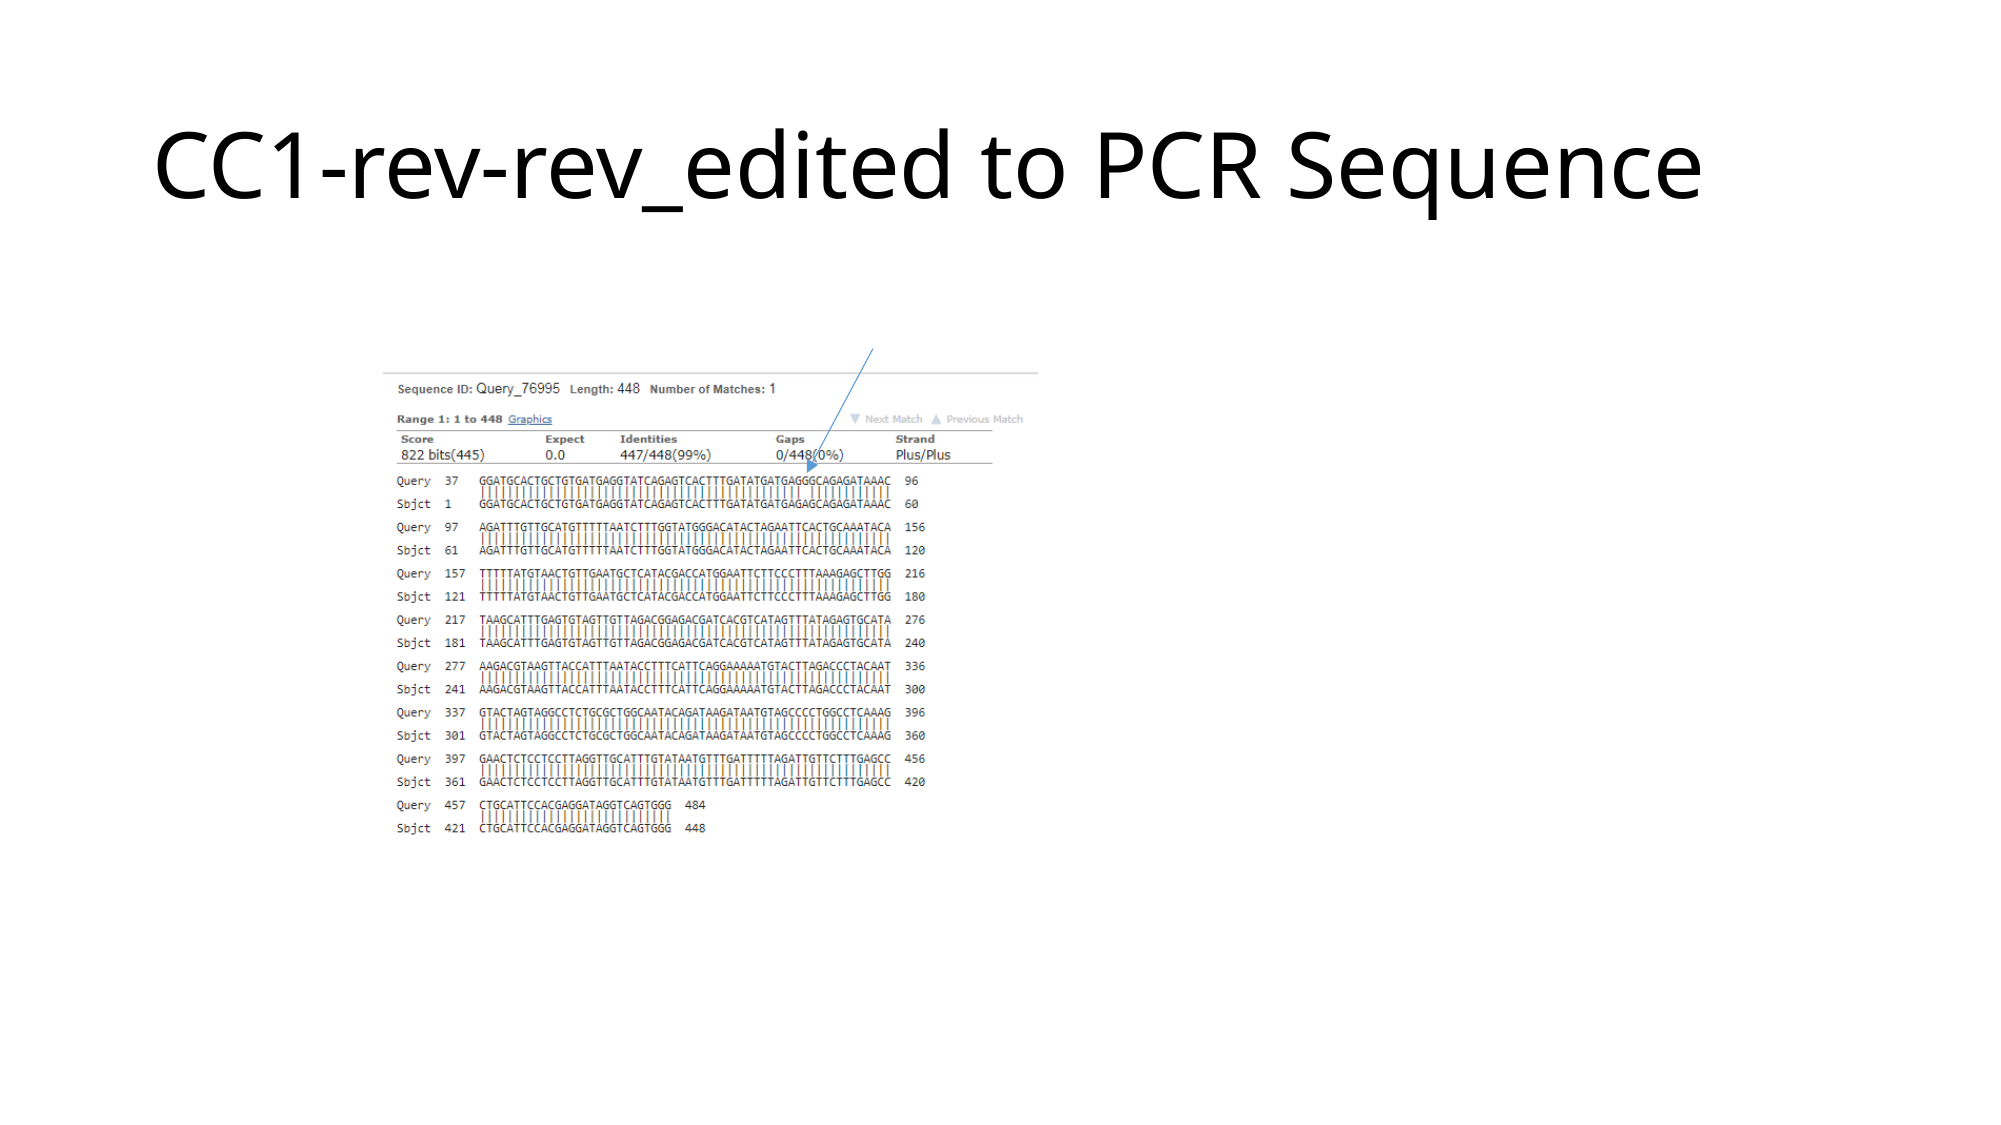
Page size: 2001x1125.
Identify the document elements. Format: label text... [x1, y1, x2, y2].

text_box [806, 348, 873, 473]
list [376, 372, 1038, 844]
title CC1-rev-rev_edited to PCR Sequence [137, 59, 1863, 278]
